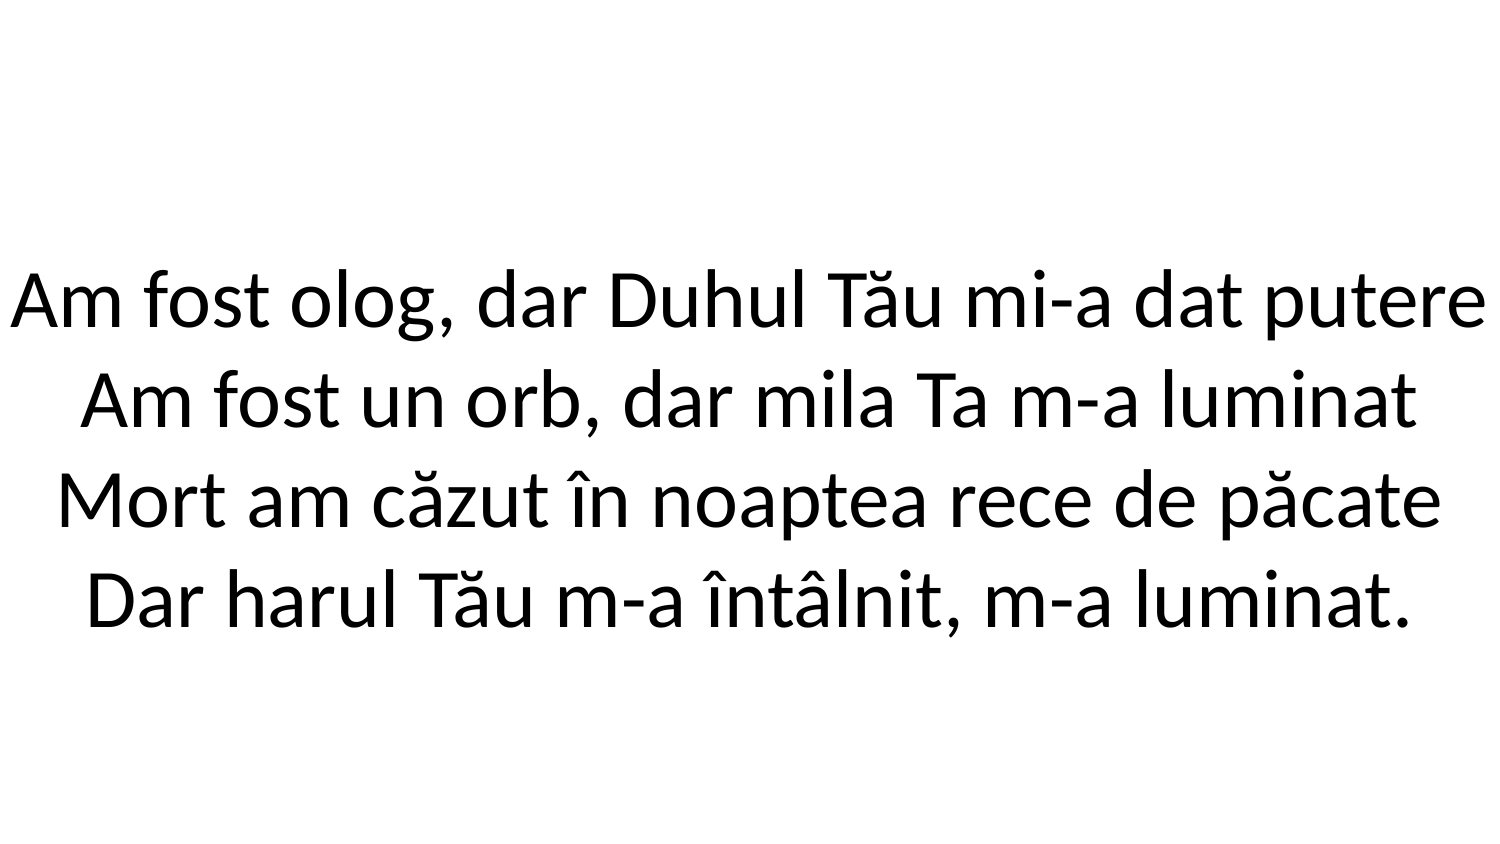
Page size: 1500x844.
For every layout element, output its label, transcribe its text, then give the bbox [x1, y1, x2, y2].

text_box Am fost olog, dar Duhul Tău mi-a dat putere Am fost un orb, dar mila Ta m-a luminat Mort am căzut în noaptea rece de păcate Dar harul Tău m-a întâlnit, m-a luminat. [0, 192, 1500, 652]
